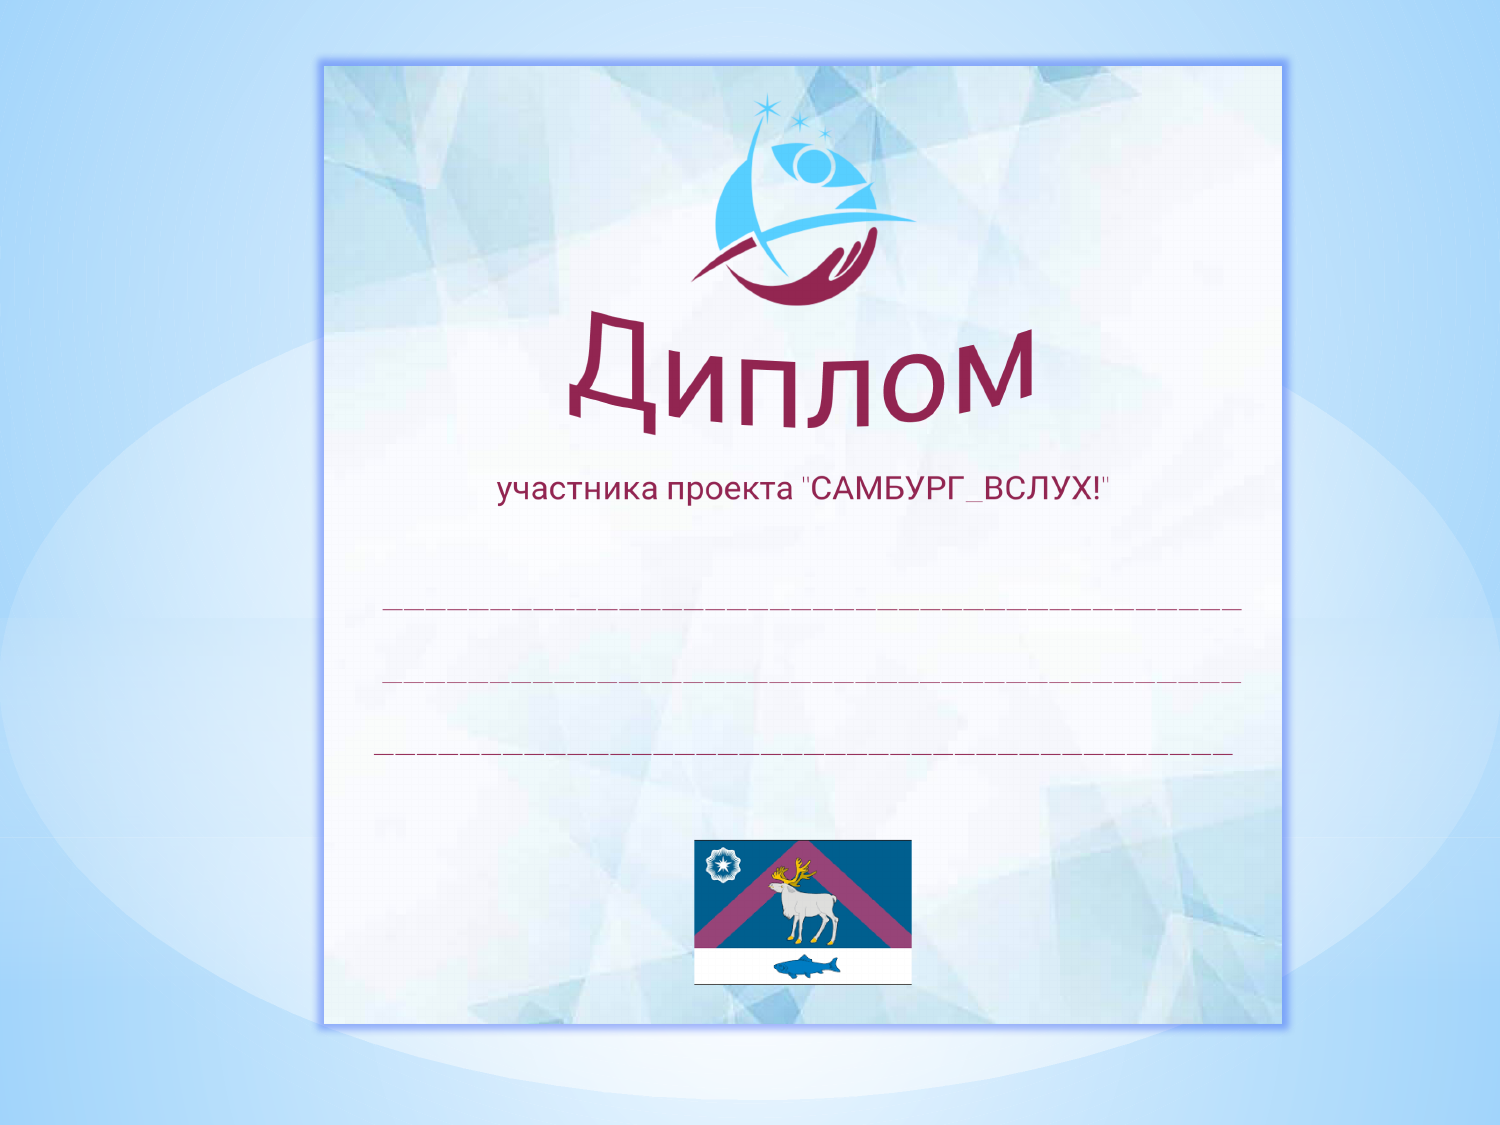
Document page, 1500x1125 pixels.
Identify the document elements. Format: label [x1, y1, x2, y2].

picture [324, 66, 1282, 1024]
